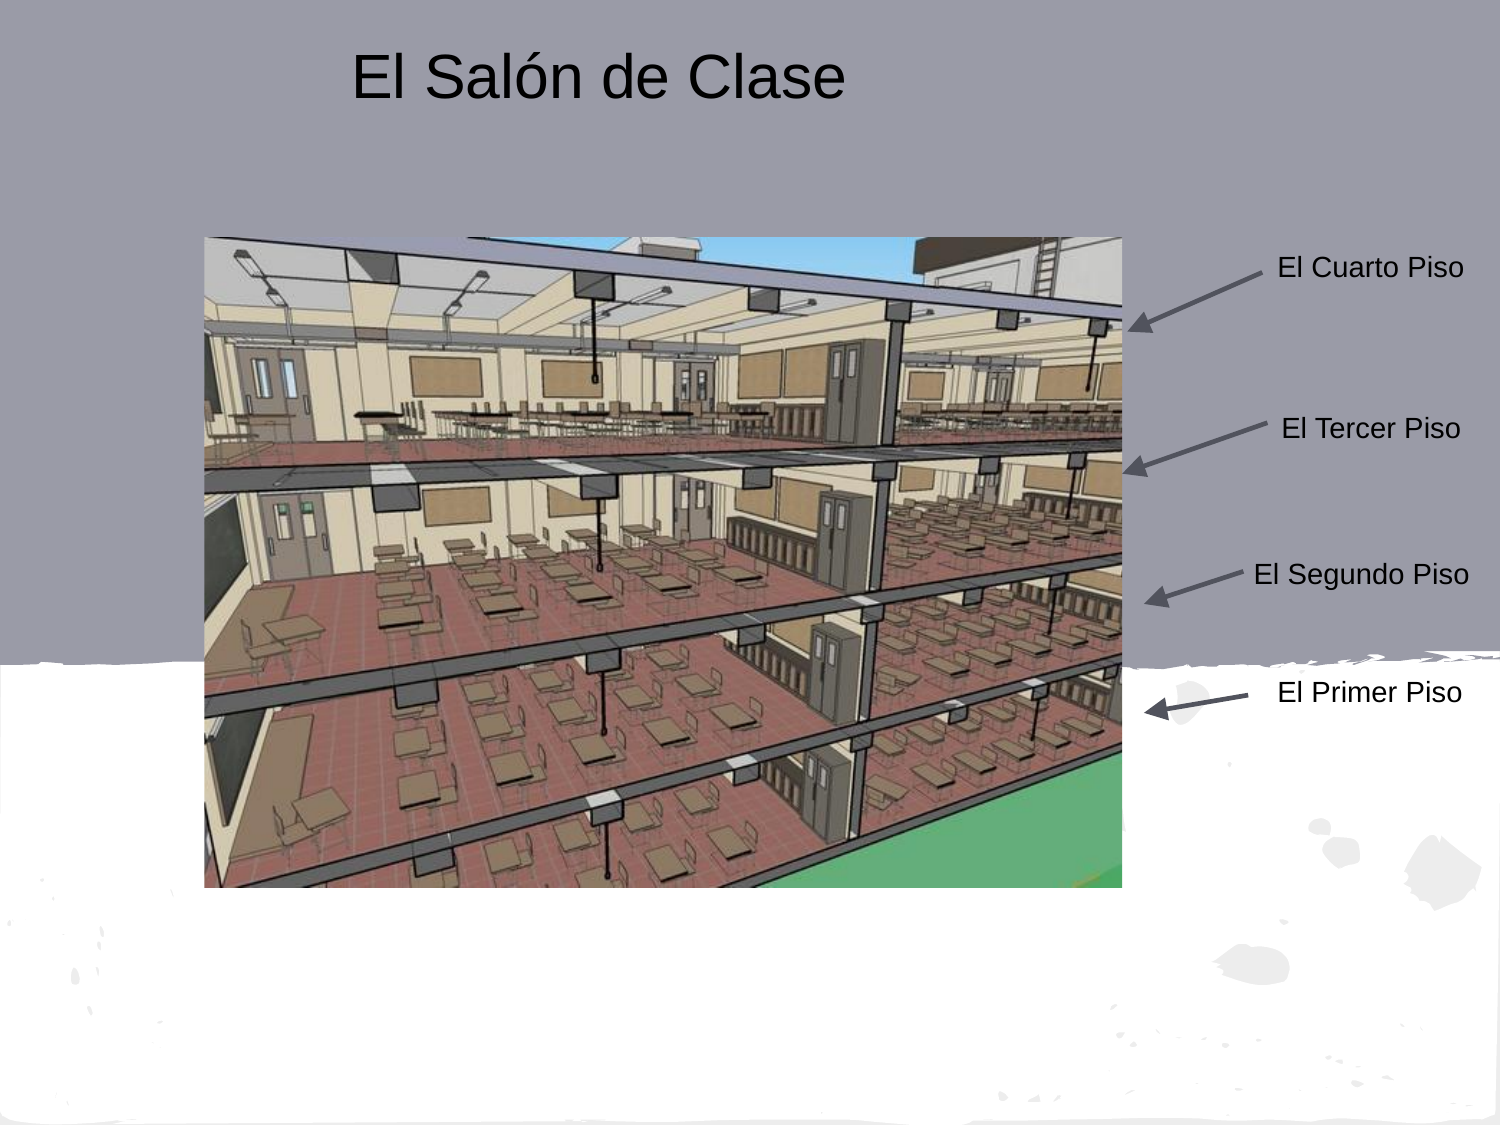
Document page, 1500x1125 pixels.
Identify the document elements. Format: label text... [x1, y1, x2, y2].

text_box El Tercer Piso [1266, 394, 1500, 440]
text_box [1143, 694, 1249, 714]
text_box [1143, 571, 1244, 605]
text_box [1121, 422, 1268, 474]
text_box El Primer Piso [1262, 658, 1500, 758]
text_box El Salón de Clase [336, 21, 927, 259]
text_box [204, 237, 1123, 888]
text_box El Cuarto Piso [1262, 233, 1500, 395]
text_box El Segundo Piso [1238, 539, 1495, 629]
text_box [1127, 272, 1263, 332]
